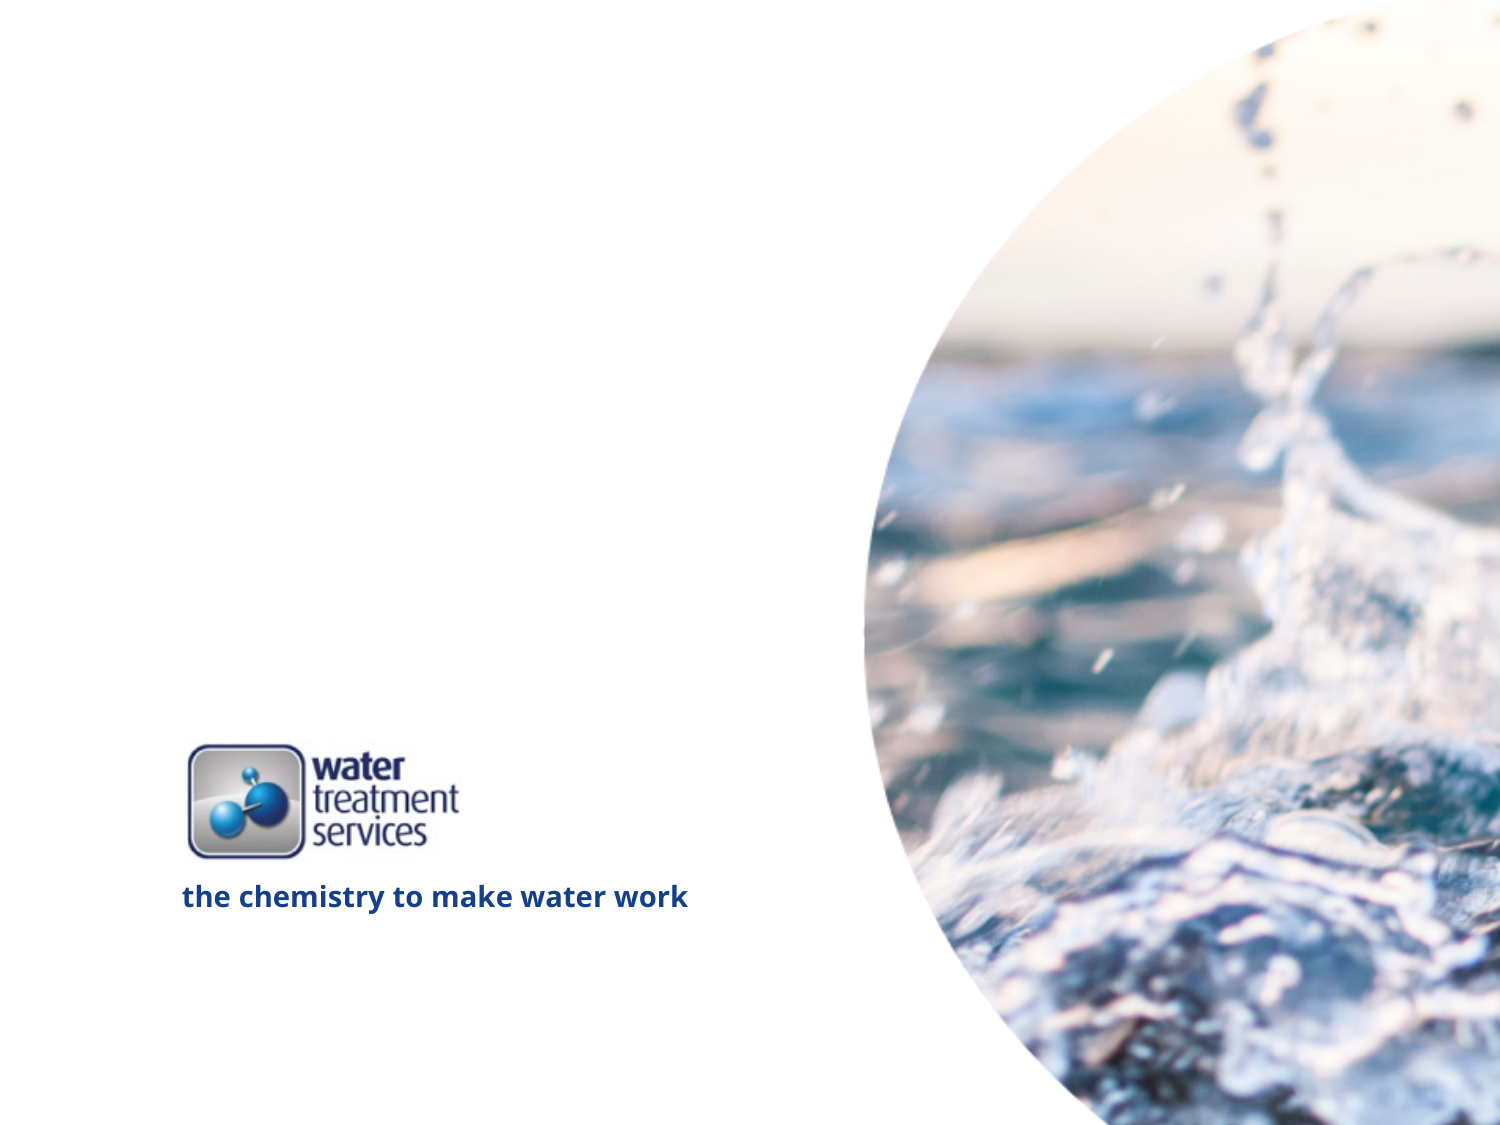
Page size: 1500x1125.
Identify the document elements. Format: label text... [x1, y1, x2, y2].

picture [187, 740, 462, 863]
text_box the chemistry to make water work [167, 871, 830, 922]
picture [830, 0, 1500, 1125]
